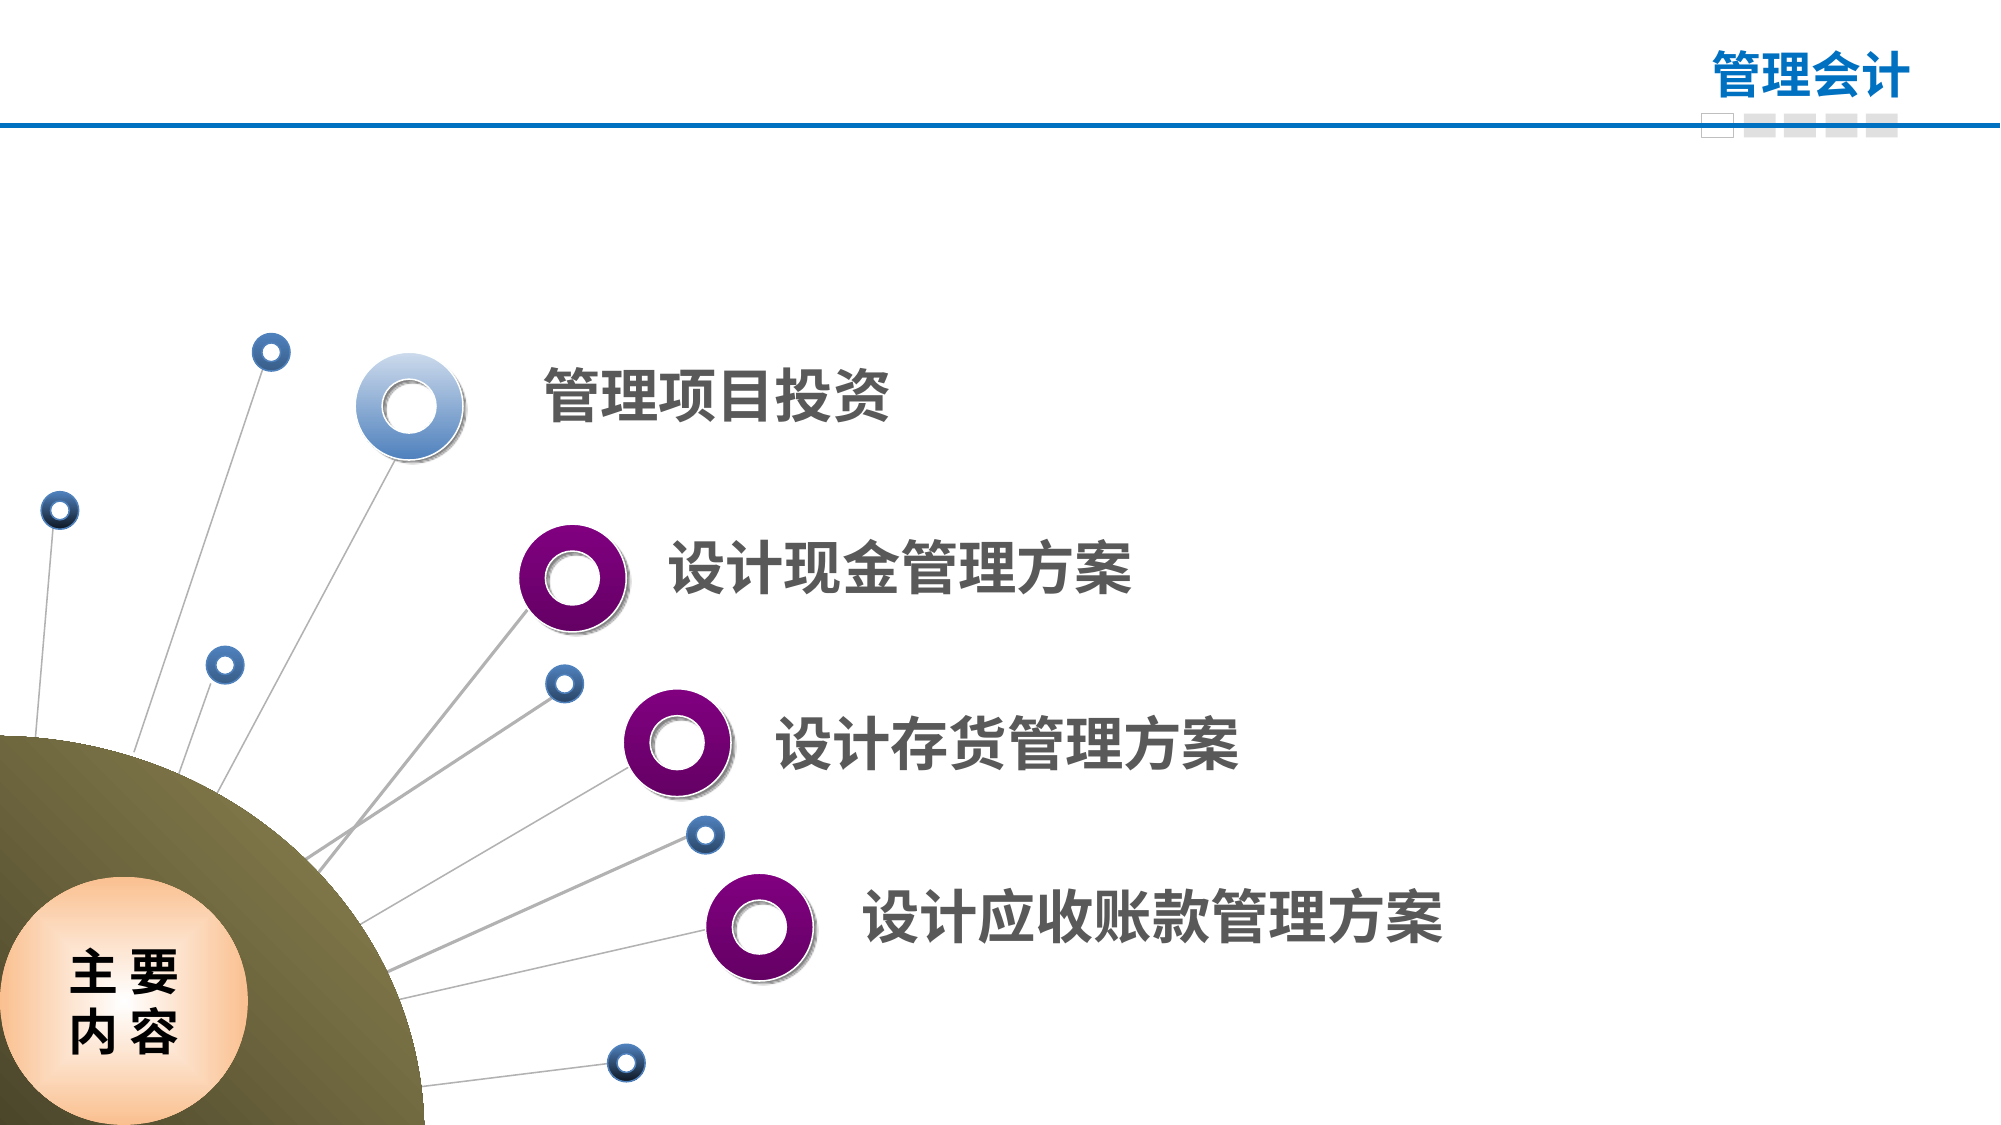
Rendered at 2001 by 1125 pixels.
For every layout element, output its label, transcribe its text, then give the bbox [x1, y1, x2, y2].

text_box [0, 735, 425, 1125]
text_box [705, 873, 814, 982]
text_box 设计应收账款管理方案 [846, 873, 1497, 958]
text_box [607, 1044, 646, 1082]
text_box [355, 352, 463, 461]
text_box [41, 491, 79, 530]
text_box [623, 688, 732, 797]
text_box [206, 646, 244, 684]
text_box 管理项目投资 [527, 352, 1343, 437]
text_box 设计存货管理方案 [759, 700, 1410, 785]
text_box [686, 816, 725, 854]
text_box [545, 665, 584, 703]
text_box [518, 524, 627, 632]
text_box [252, 333, 291, 372]
text_box 设计现金管理方案 [652, 523, 1468, 609]
